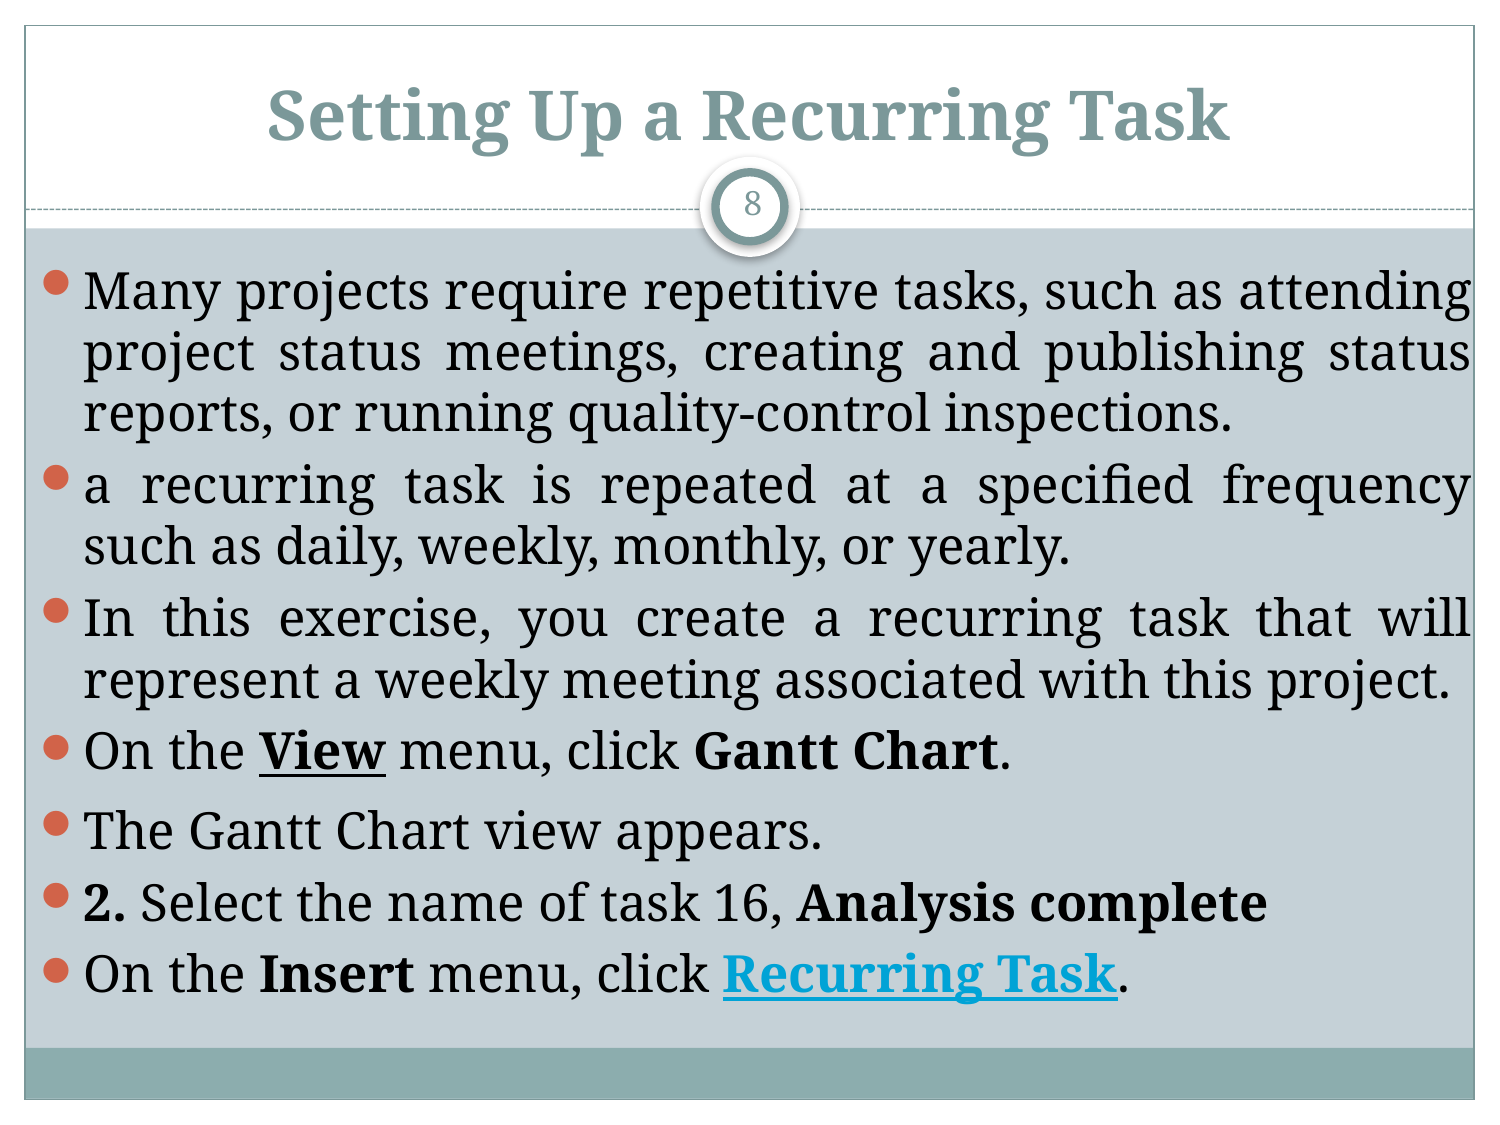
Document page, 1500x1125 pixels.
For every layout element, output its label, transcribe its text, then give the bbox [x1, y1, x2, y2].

title Setting Up a Recurring Task [49, 37, 1450, 162]
list Many projects require repetitive tasks, such as attending project status meetings, creating and publishing status reports, or running quality-control inspections. a recurring task is repeated at a specified frequency such as daily, weekly, monthly, or yearly. In this exercise, you create a recurring task that will represent a weekly meeting associated with this project. On the View menu, click Gantt Chart. The Gantt Chart view appears. 2. Select the name of task 16, Analysis complete On the Insert menu, click Recurring Task. [24, 250, 1488, 1063]
slide_number 8 [715, 168, 791, 241]
